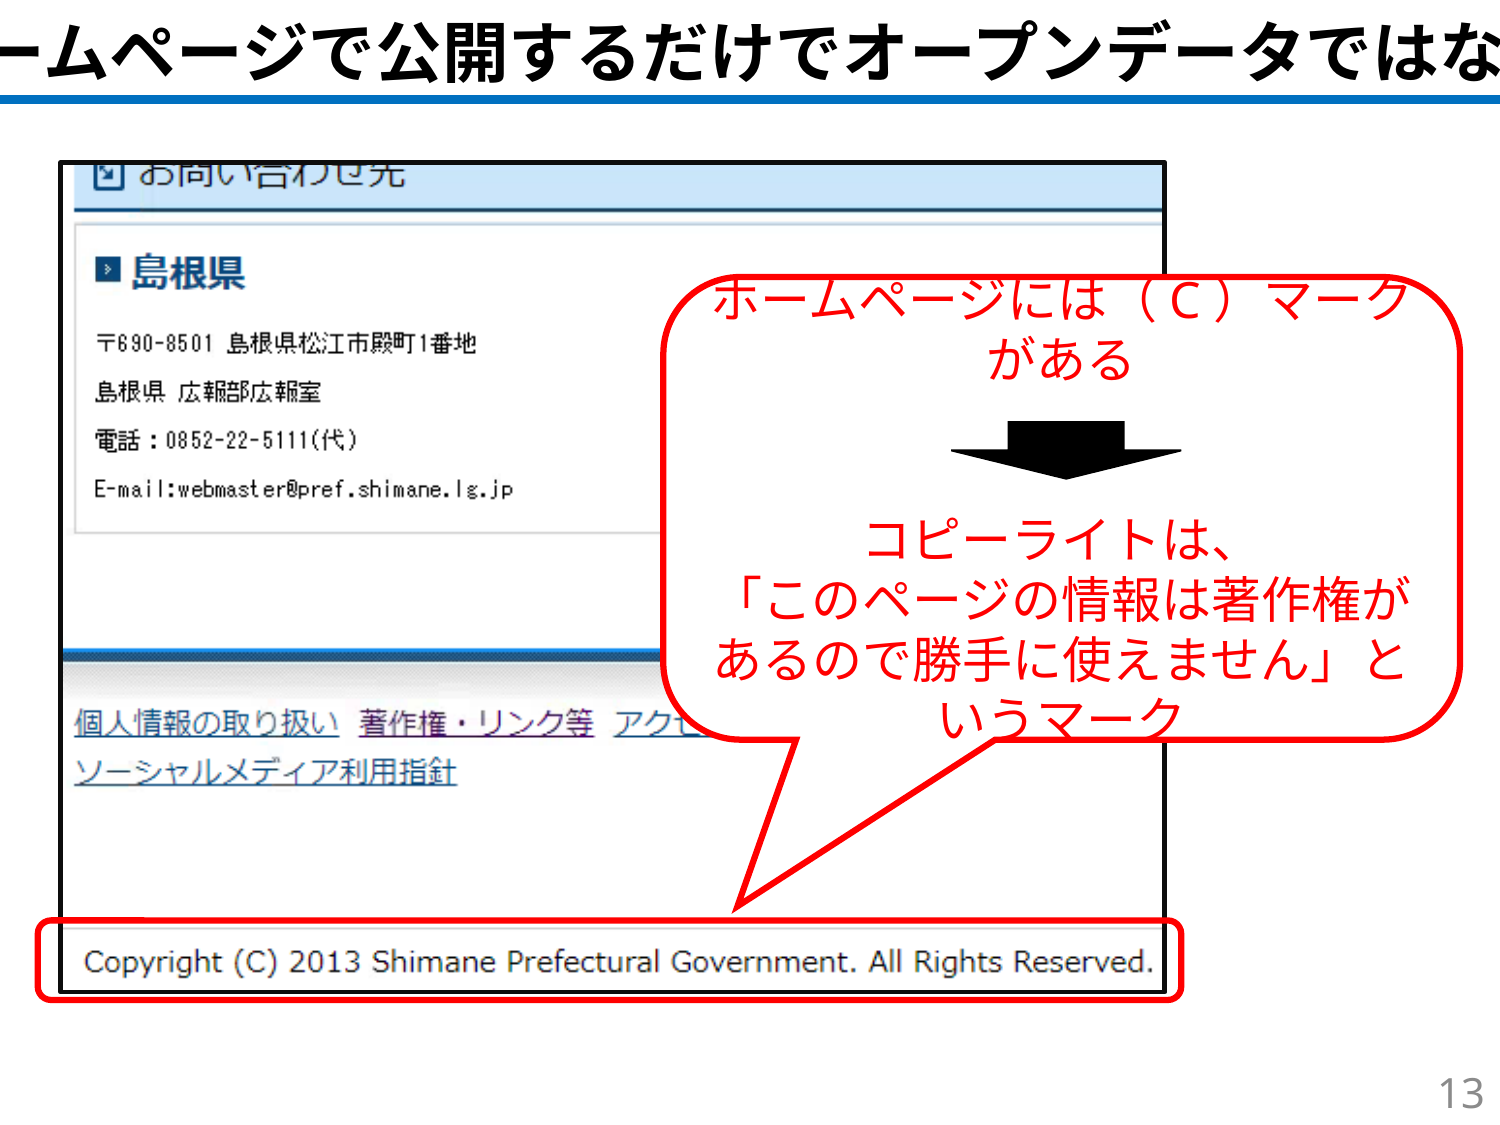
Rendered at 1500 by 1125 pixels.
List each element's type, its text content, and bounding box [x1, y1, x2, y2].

text_box ホームページで公開するだけでオープンデータではない [0, 3, 1500, 95]
text_box ホームページには（C）マークがある コピーライトは、 「このページの情報は著作権があるので勝手に使えません」というマーク [1163, 275, 1462, 741]
text_box [1163, 449, 1182, 456]
text_box [36, 919, 1183, 1002]
picture [63, 164, 1163, 990]
slide_number 12 [1162, 1065, 1500, 1125]
